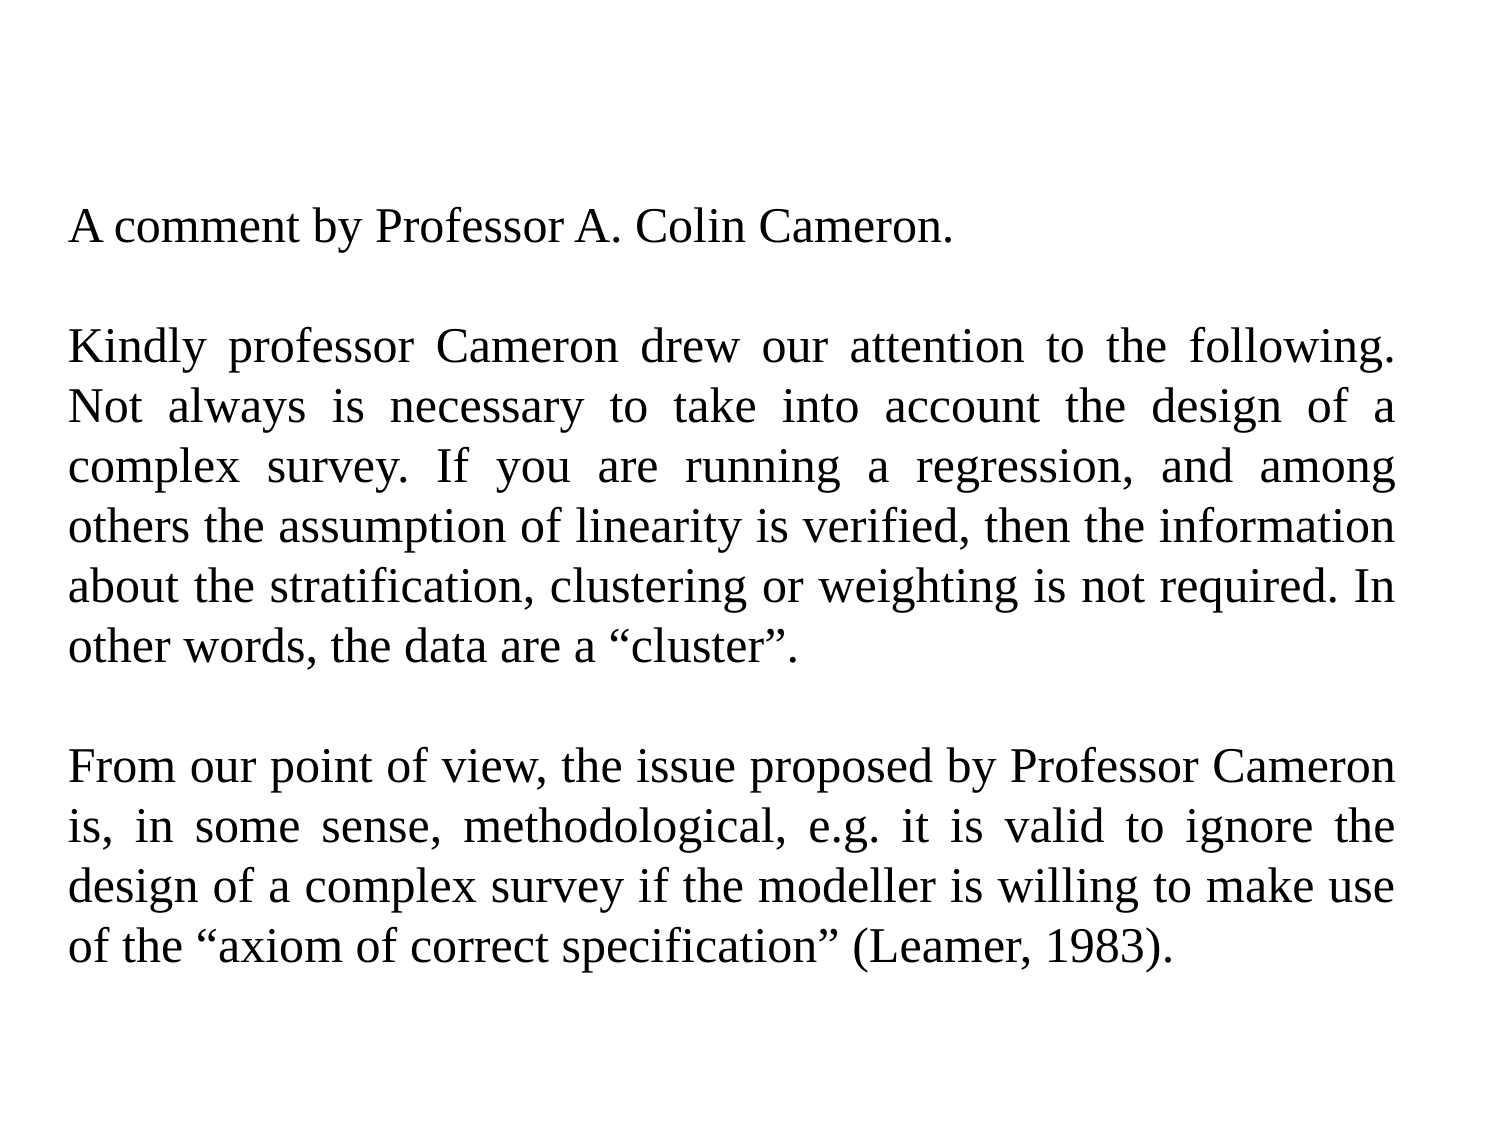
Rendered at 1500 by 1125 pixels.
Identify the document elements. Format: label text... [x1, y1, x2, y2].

text_box A comment by Professor A. Colin Cameron. Kindly professor Cameron drew our attention to the following. Not always is necessary to take into account the design of a complex survey. If you are running a regression, and among others the assumption of linearity is verified, then the information about the stratification, clustering or weighting is not required. In other words, the data are a “cluster”. From our point of view, the issue proposed by Professor Cameron is, in some sense, methodological, e.g. it is valid to ignore the design of a complex survey if the modeller is willing to make use of the “axiom of correct specification” (Leamer, 1983). [53, 125, 1412, 981]
